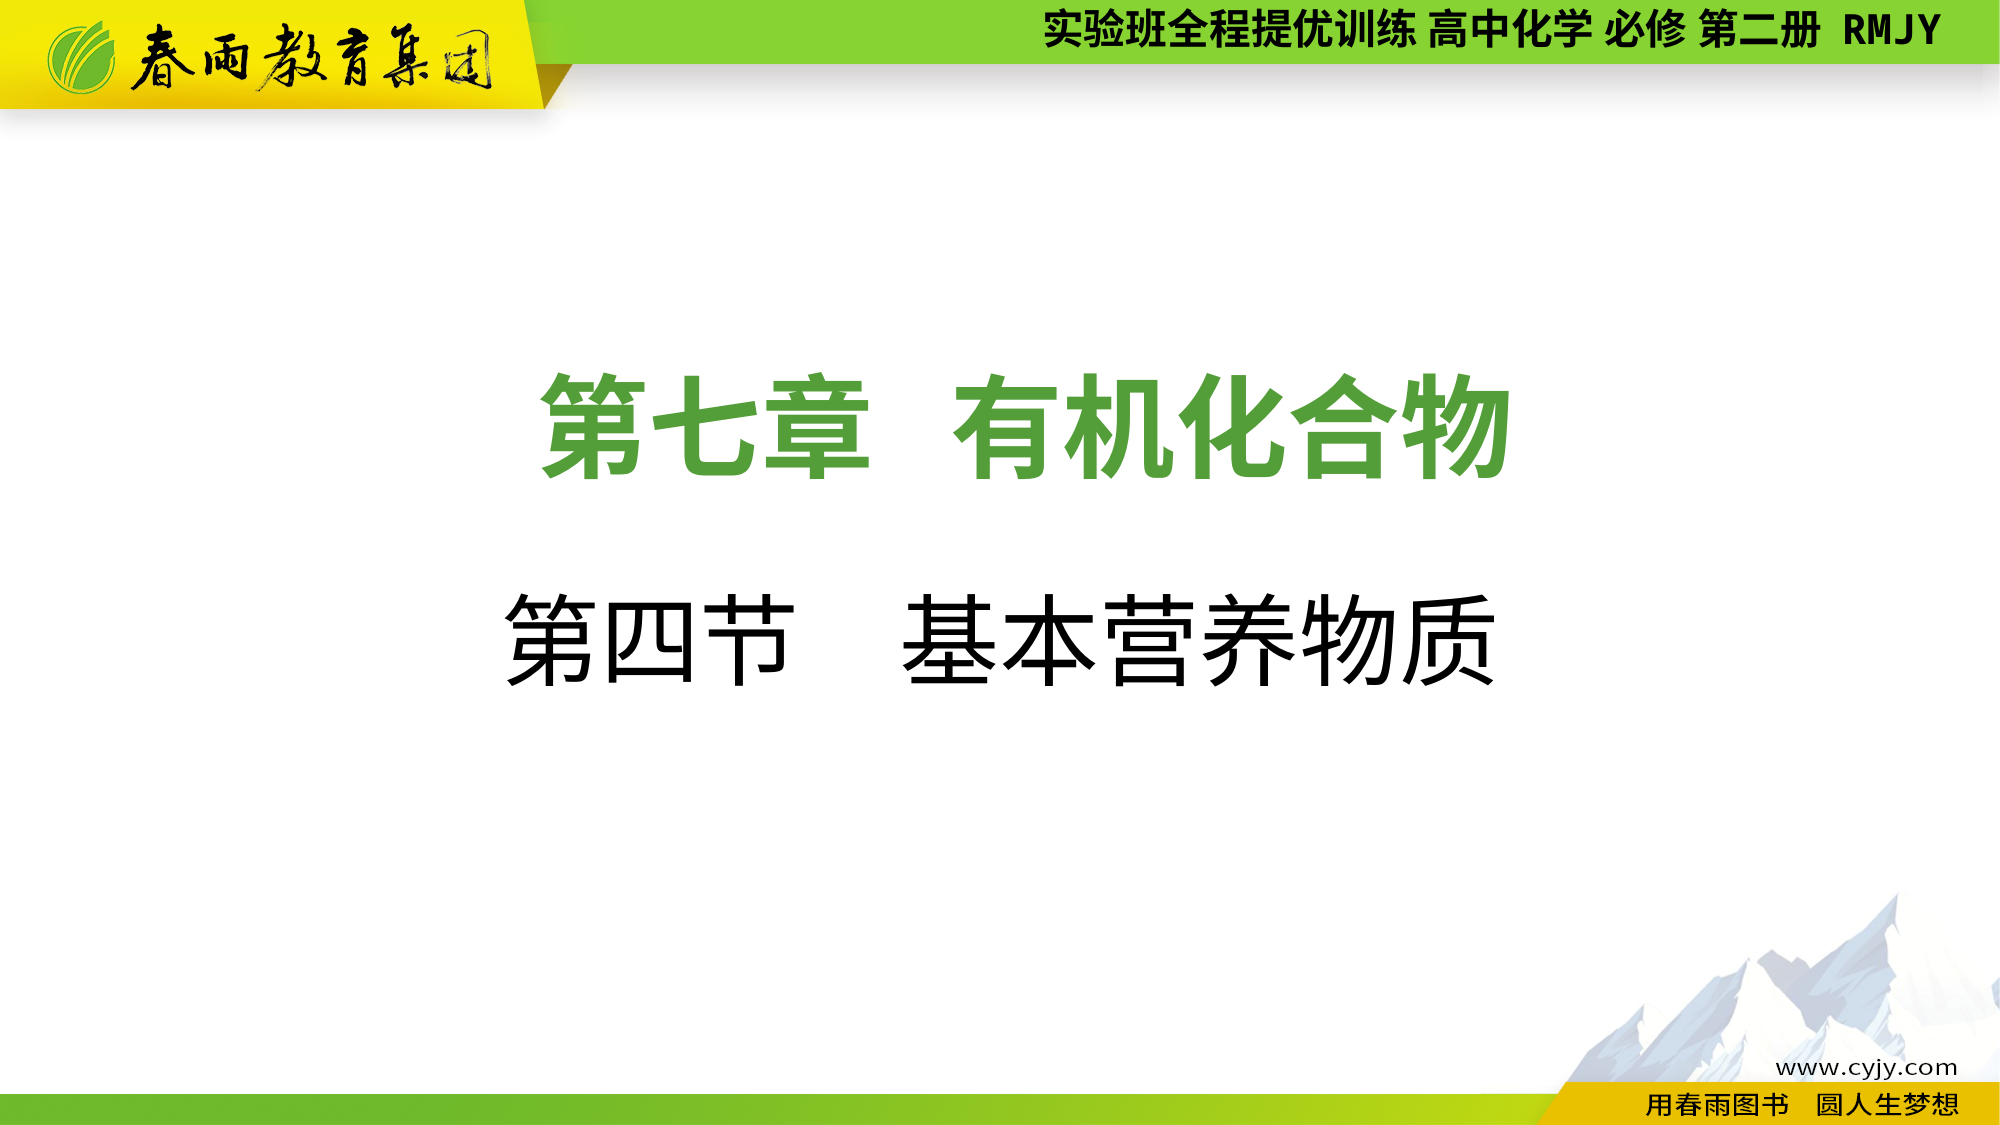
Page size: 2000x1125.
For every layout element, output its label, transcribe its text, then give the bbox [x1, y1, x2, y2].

text_box 第四节 基本营养物质 [54, 511, 1946, 706]
picture [0, 0, 2000, 1125]
text_box 第七章 有机化合物 [54, 282, 1946, 500]
